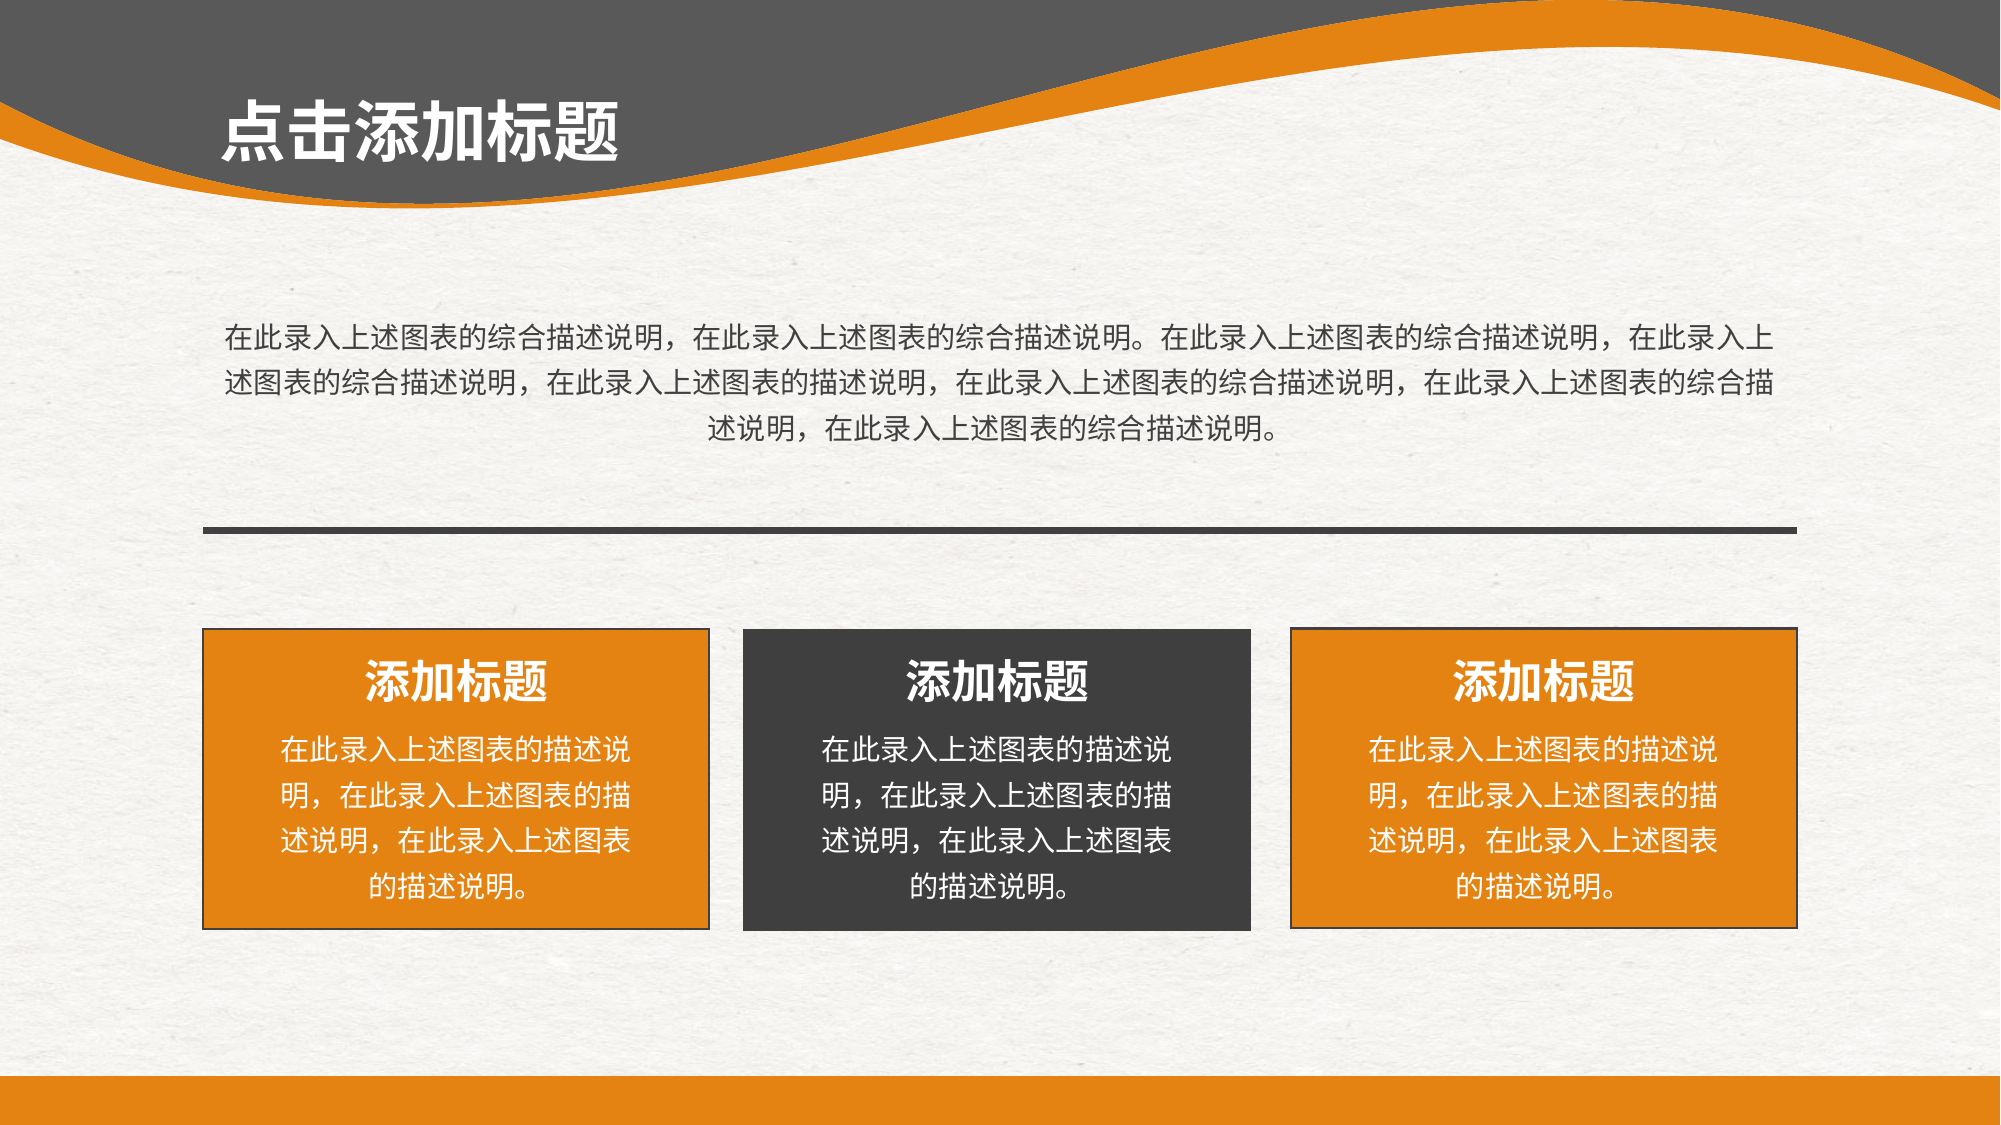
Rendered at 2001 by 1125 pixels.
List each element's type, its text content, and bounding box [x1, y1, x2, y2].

text_box 在此录入上述图表的描述说明，在此录入上述图表的描述说明，在此录入上述图表的描述说明。 [256, 713, 656, 911]
text_box [202, 628, 710, 930]
text_box 在此录入上述图表的描述说明，在此录入上述图表的描述说明，在此录入上述图表的描述说明。 [797, 713, 1197, 911]
text_box 点击添加标题 [204, 82, 636, 178]
text_box 添加标题 [349, 645, 563, 713]
text_box 在此录入上述图表的描述说明，在此录入上述图表的描述说明，在此录入上述图表的描述说明。 [1344, 713, 1744, 911]
text_box 添加标题 [890, 645, 1104, 713]
text_box 在此录入上述图表的描述说明，在此录入上述图表的描述说明，在此录入上述图表的描述说明，在此录入上述图表的描述说明，在此录入描述说明。 您的内容打在这里，或者通过复制您的文本后，在此框中选择粘贴，并选择只保留文字。您的内容打在这里，或者通过复制您的文本后。 [0, 47, 2000, 1076]
text_box [1290, 627, 1798, 929]
text_box 在此录入上述图表的综合描述说明，在此录入上述图表的综合描述说明。在此录入上述图表的综合描述说明，在此录入上述图表的综合描述说明，在此录入上述图表的描述说明，在此录入上述图表的综合描述说明，在此录入上述图表的综合描述说明，在此录入上述图表的综合描述说明。 [203, 301, 1797, 453]
text_box [743, 629, 1251, 931]
text_box 添加标题 [1436, 645, 1651, 713]
